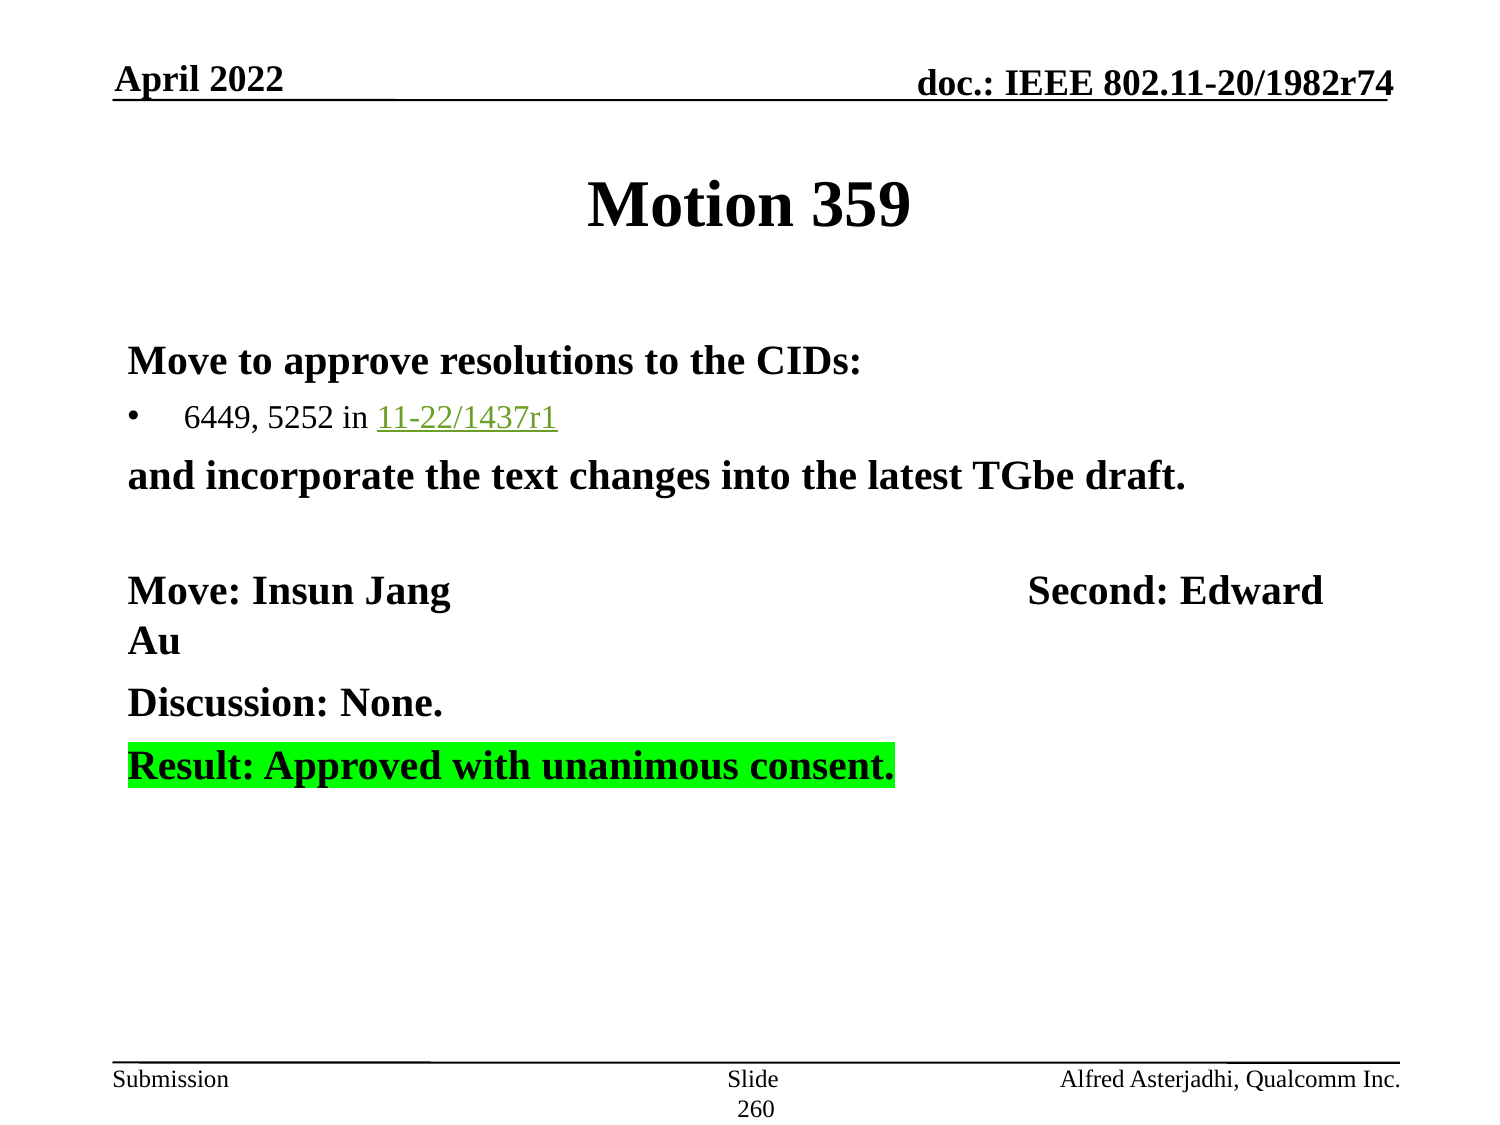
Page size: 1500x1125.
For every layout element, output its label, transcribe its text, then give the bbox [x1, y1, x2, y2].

footer Alfred Asterjadhi, Qualcomm Inc. [878, 1061, 1402, 1093]
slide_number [114, 54, 423, 100]
slide_number Slide 260 [712, 1061, 800, 1123]
title Motion 359 [112, 112, 1388, 288]
list Move to approve resolutions to the CIDs: 6449, 5252 in 11-22/1437r1 and incorporate the text changes into the latest TGbe draft. Move: Insun Jang Second: Edward Au Discussion: None. Result: Approved with unanimous consent. [112, 324, 1388, 1000]
